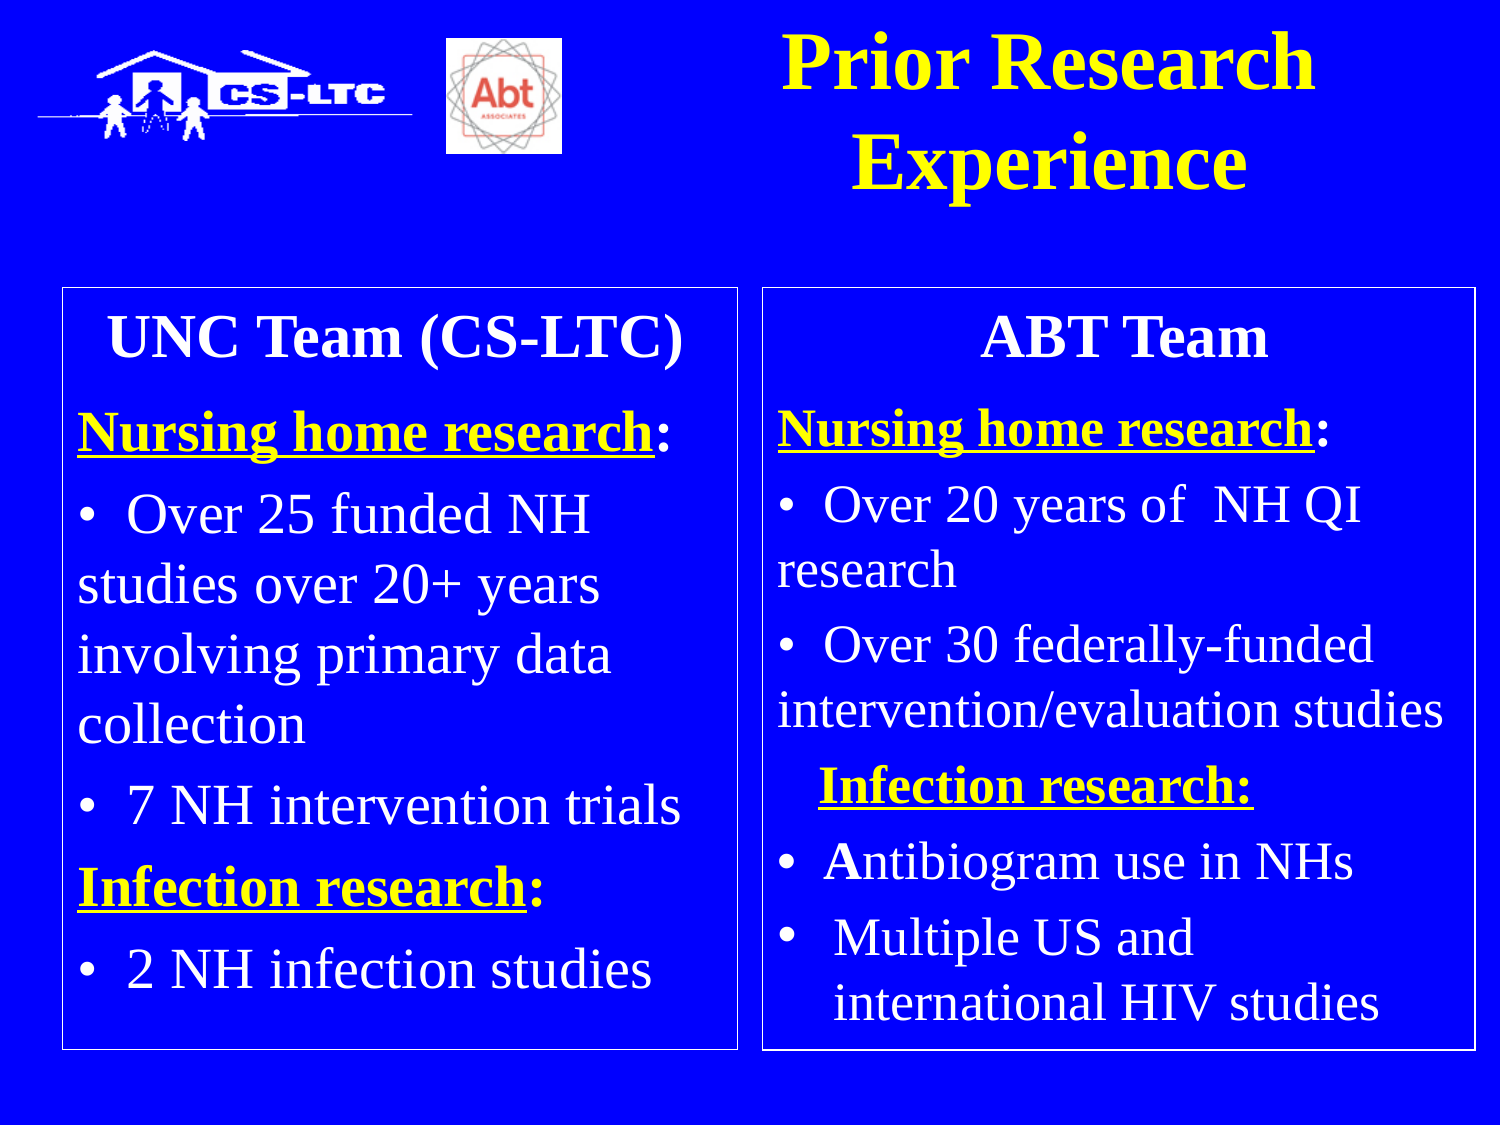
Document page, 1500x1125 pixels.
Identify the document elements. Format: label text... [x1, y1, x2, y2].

title Prior Research Experience [624, 37, 1475, 175]
picture [446, 38, 562, 154]
picture [37, 50, 413, 141]
list UNC Team (CS-LTC) Nursing home research: • Over 25 funded NH studies over 20+ years involving primary data collection • 7 NH intervention trials Infection research: • 2 NH infection studies [62, 287, 738, 1050]
text_box ABT Team Nursing home research: • Over 20 years of NH QI research • Over 30 federally-funded intervention/evaluation studies Infection research: • Antibiogram use in NHs Multiple US and international HIV studies [762, 287, 1475, 1050]
